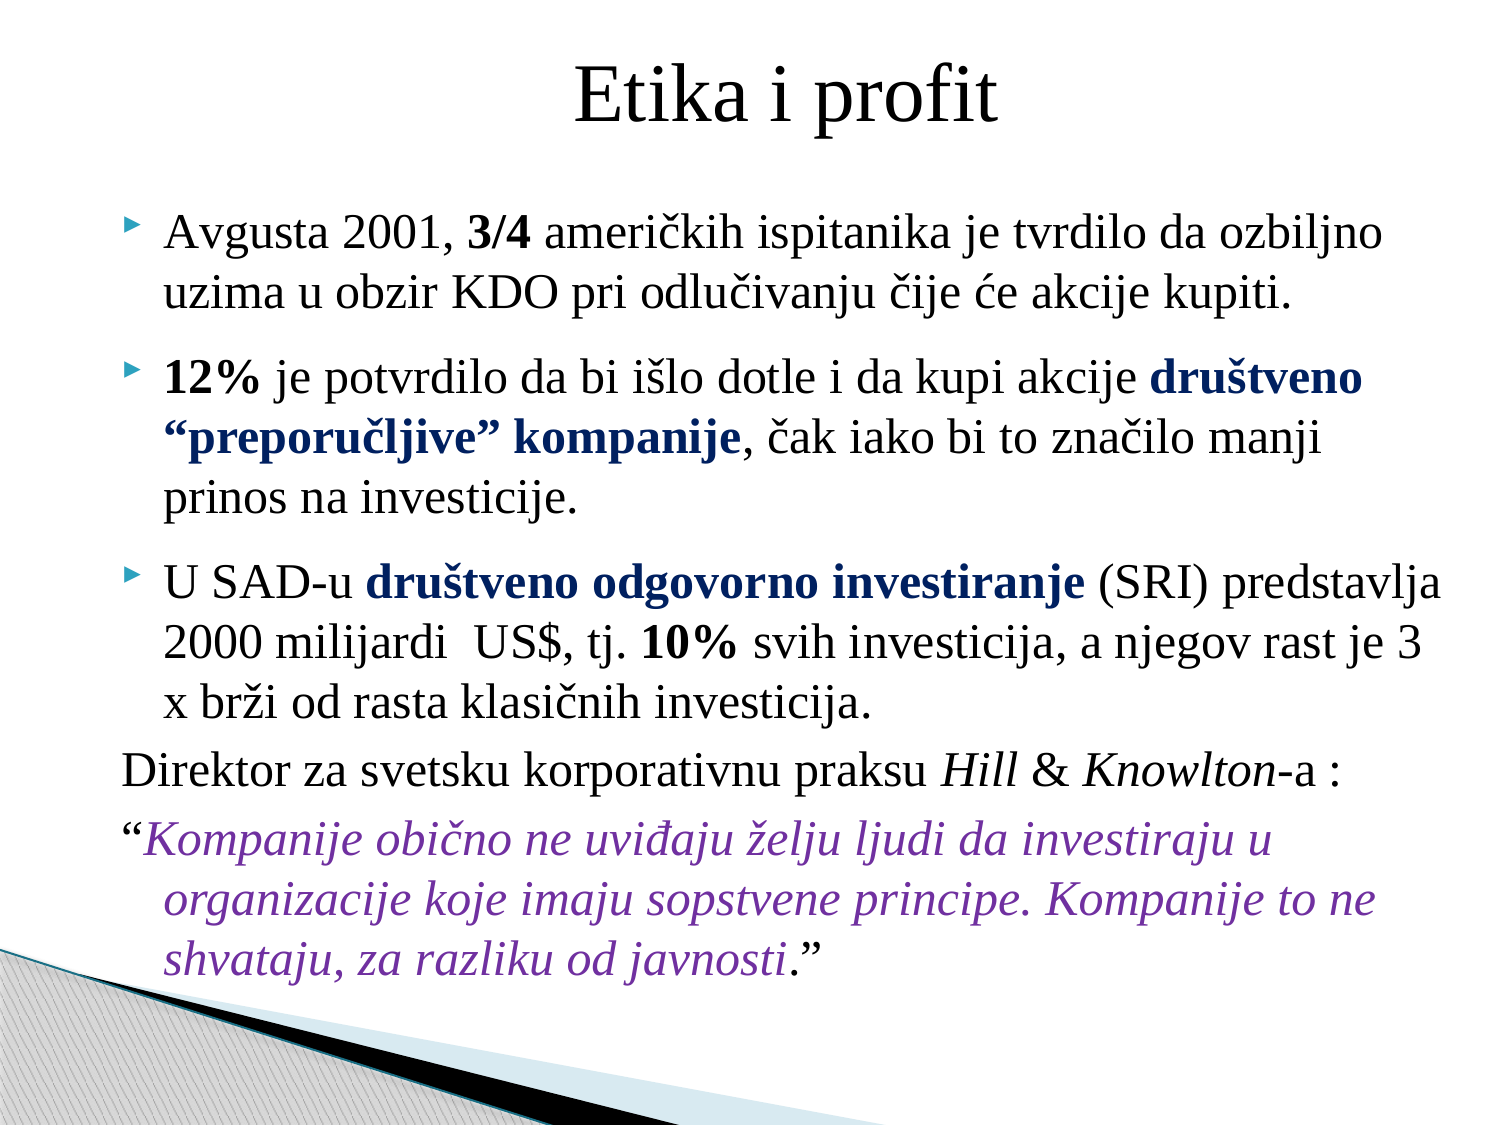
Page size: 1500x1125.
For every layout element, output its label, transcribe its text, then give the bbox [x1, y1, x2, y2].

list Etika i profit Avgusta 2001, 3/4 američkih ispitanika je tvrdilo da ozbiljno uzima u obzir KDO pri odlučivanju čije će akcije kupiti. 12% je potvrdilo da bi išlo dotle i da kupi akcije društveno “preporučljive” kompanije, čak iako bi to značilo manji prinos na investicije. U SAD-u društveno odgovorno investiranje (SRI) predstavlja 2000 milijardi US$, tj. 10% svih investicija, a njegov rast je 3 x brži od rasta klasičnih investicija. Direktor za svetsku korporativnu praksu Hill & Knowlton-a : “Kompanije obično ne uviđaju želju ljudi da investiraju u organizacije koje imaju sopstvene principe. Kompanije to ne shvataju, za razliku od javnosti.” [88, 30, 1467, 1075]
